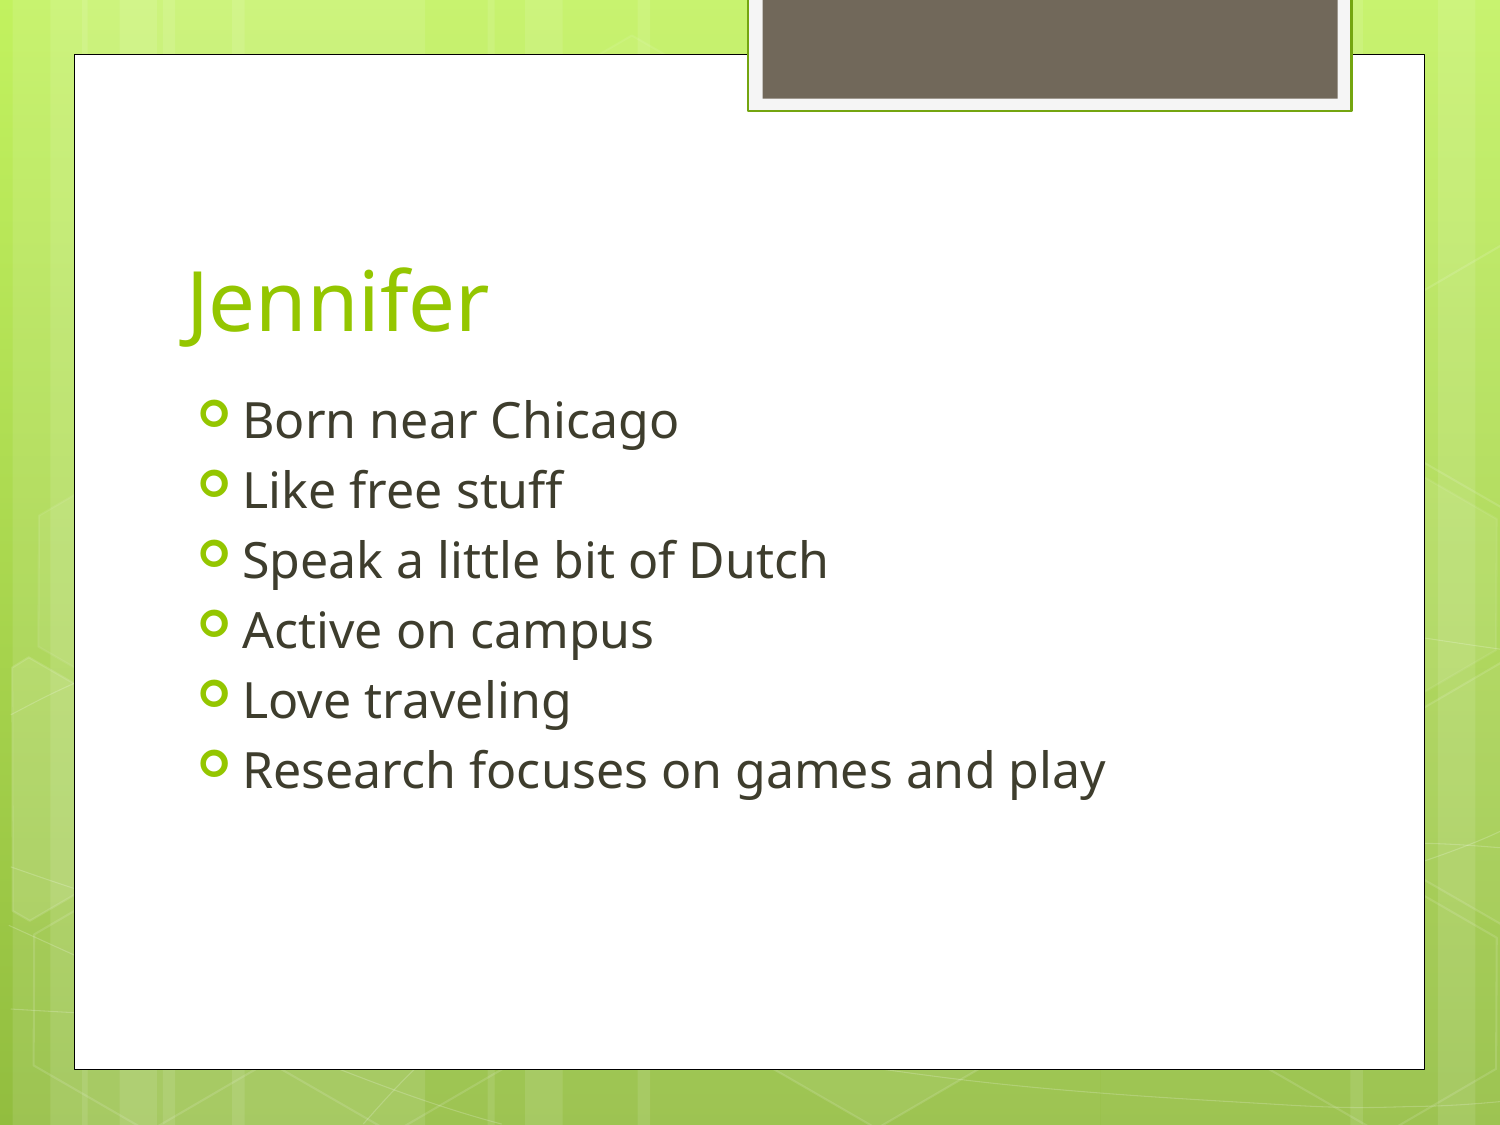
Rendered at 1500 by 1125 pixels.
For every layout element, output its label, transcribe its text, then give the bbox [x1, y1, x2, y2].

list Born near Chicago Like free stuff Speak a little bit of Dutch Active on campus Love traveling Research focuses on games and play [171, 381, 1283, 957]
title Jennifer [171, 168, 1324, 357]
